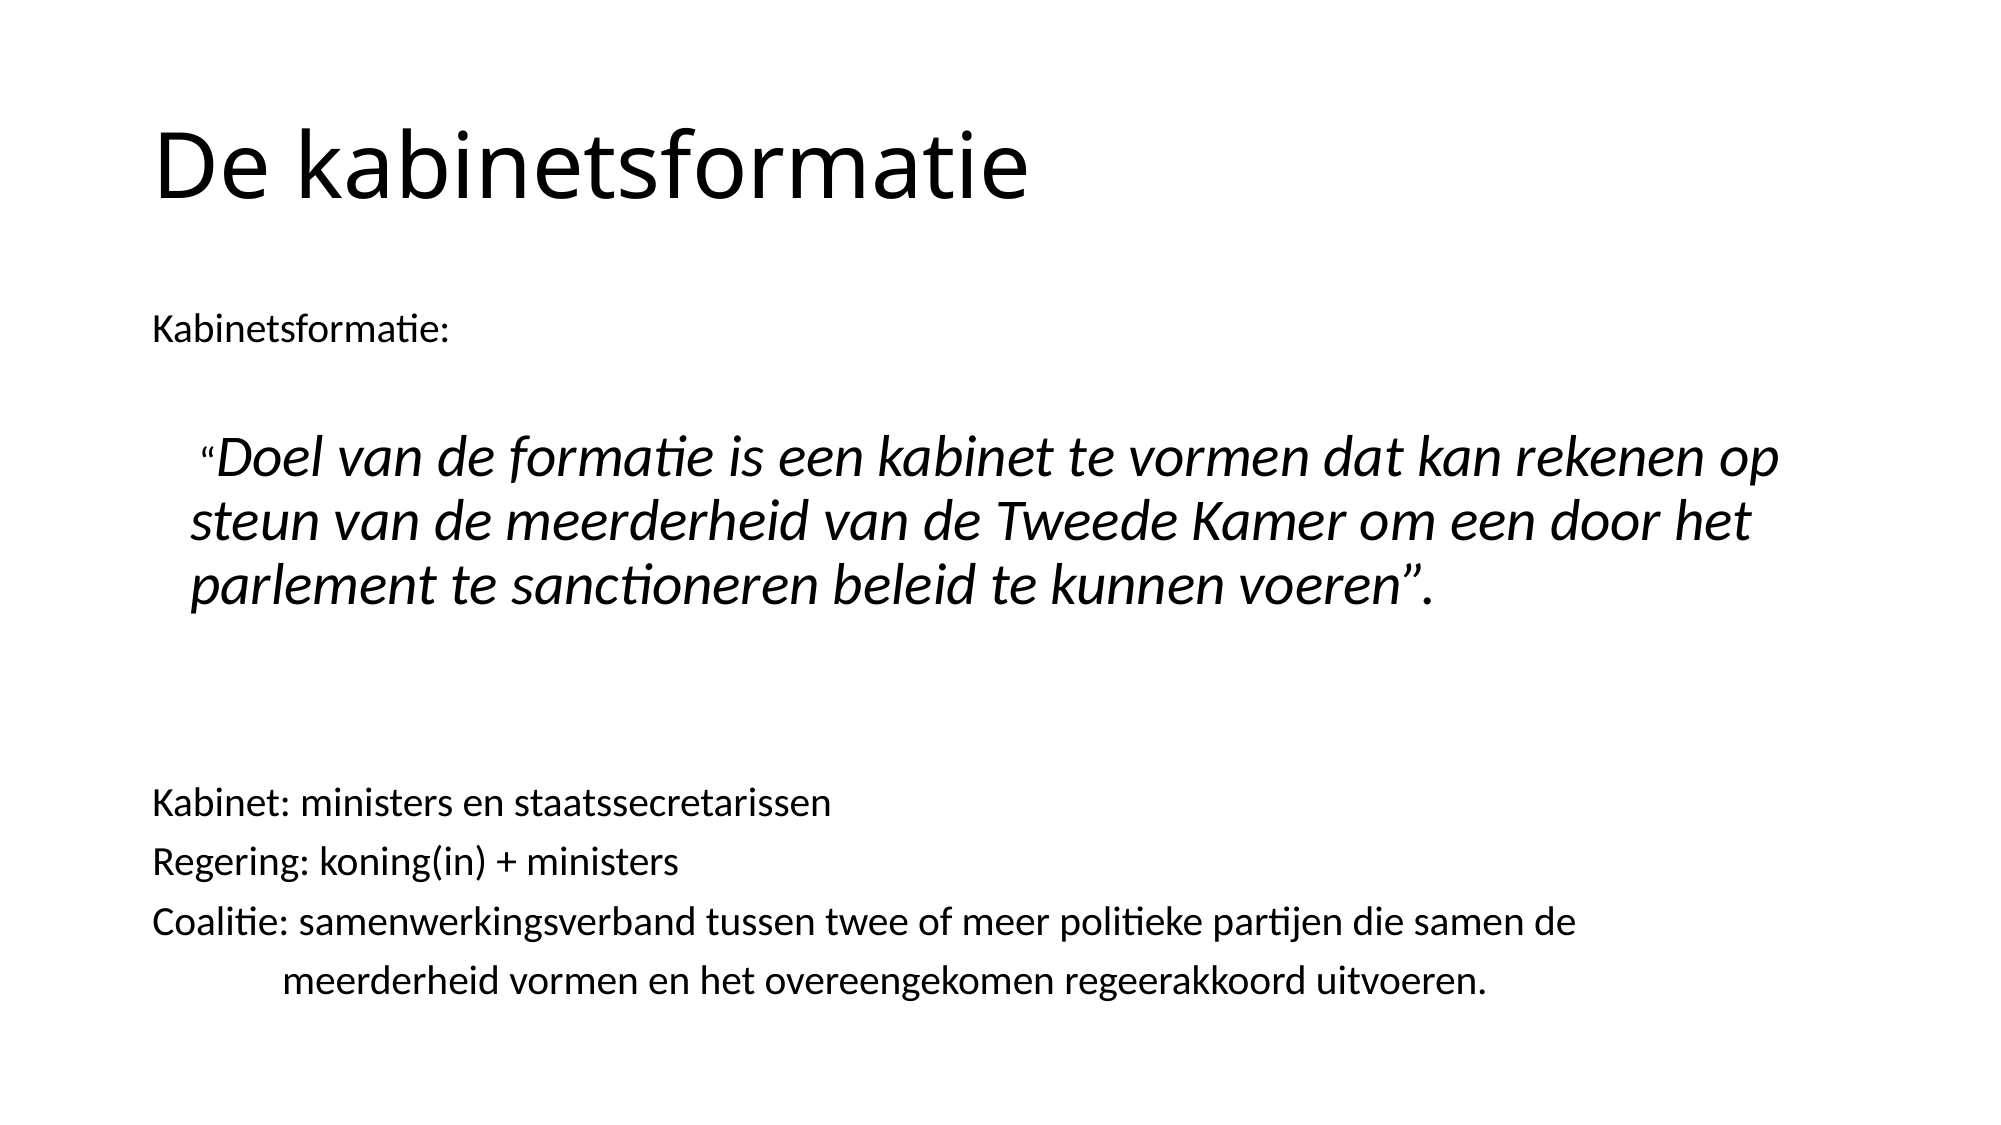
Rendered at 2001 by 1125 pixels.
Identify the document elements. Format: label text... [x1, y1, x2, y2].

title De kabinetsformatie [137, 59, 1863, 278]
list Kabinetsformatie: “Doel van de formatie is een kabinet te vormen dat kan rekenen op steun van de meerderheid van de Tweede Kamer om een door het parlement te sanctioneren beleid te kunnen voeren”. Kabinet: ministers en staatssecretarissen Regering: koning(in) + ministers Coalitie: samenwerkingsverband tussen twee of meer politieke partijen die samen de meerderheid vormen en het overeengekomen regeerakkoord uitvoeren. [137, 299, 1863, 1014]
